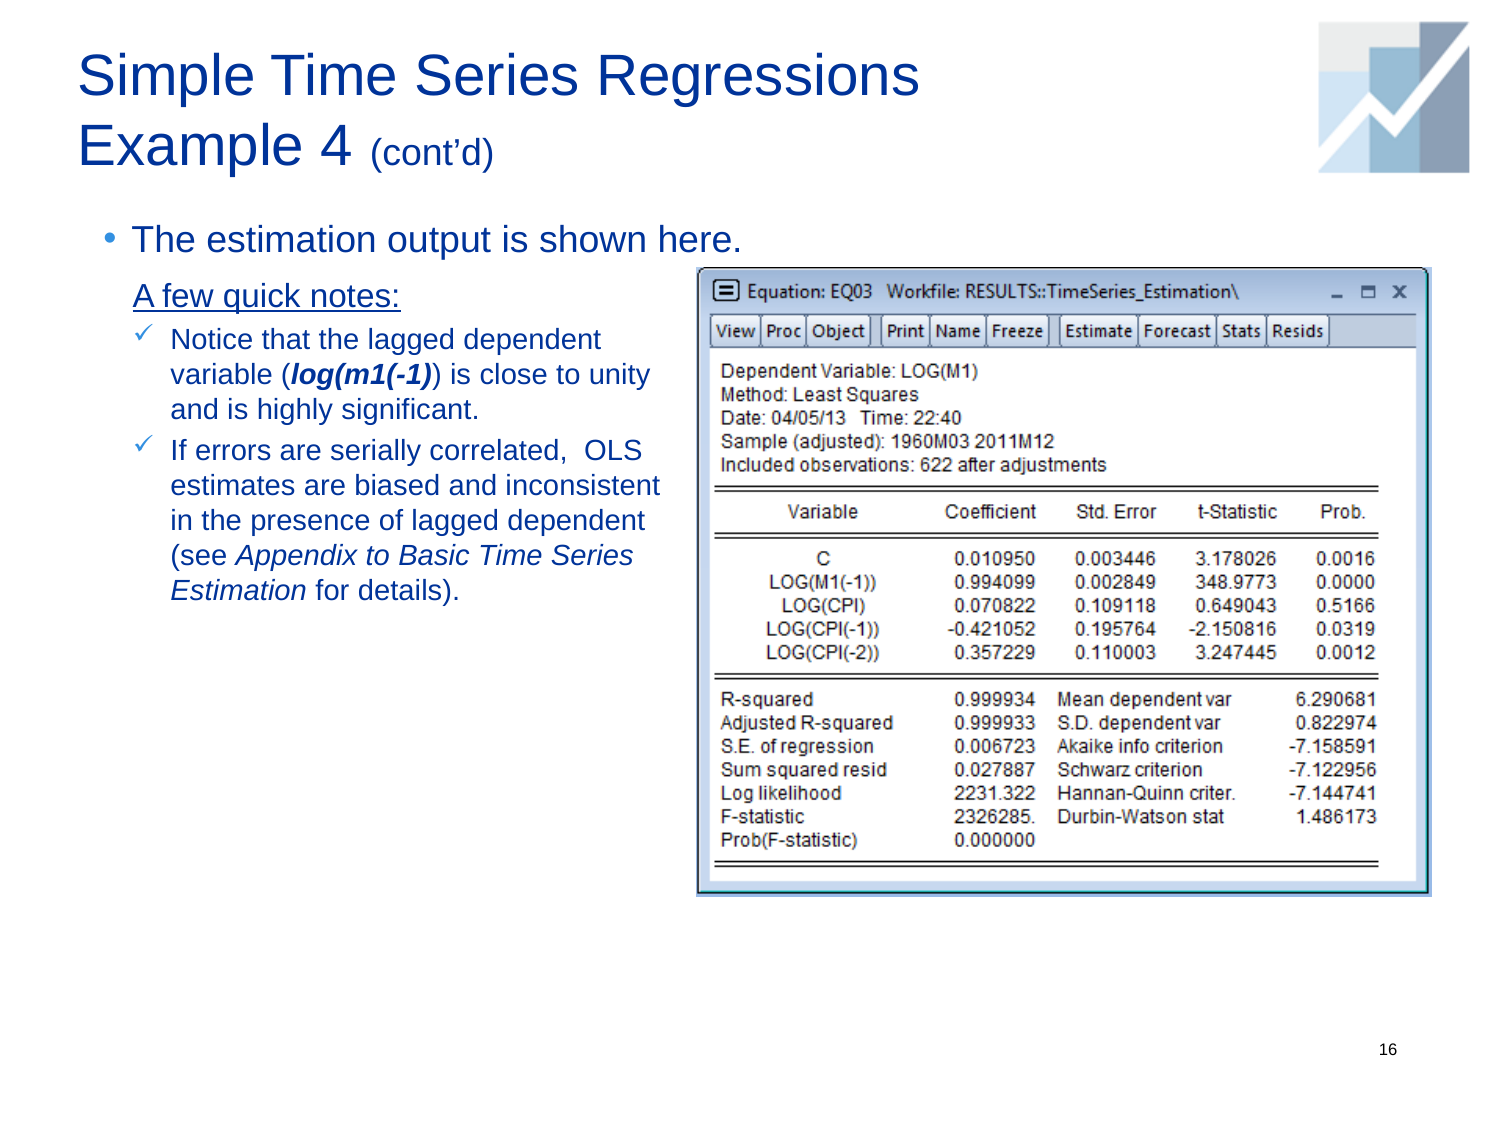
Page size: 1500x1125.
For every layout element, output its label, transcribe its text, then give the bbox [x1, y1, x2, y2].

slide_number 16 [1262, 1015, 1413, 1067]
list The estimation output is shown here. [88, 207, 1466, 280]
title Simple Time Series Regressions Example 4 (cont’d) [62, 0, 1297, 185]
text_box A few quick notes: Notice that the lagged dependent variable (log(m1(-1)) is close to unity and is highly significant. If errors are serially correlated, OLS estimates are biased and inconsistent in the presence of lagged dependent (see Appendix to Basic Time Series Estimation for details). [89, 267, 694, 642]
picture [696, 266, 1432, 898]
picture [1300, 11, 1479, 181]
